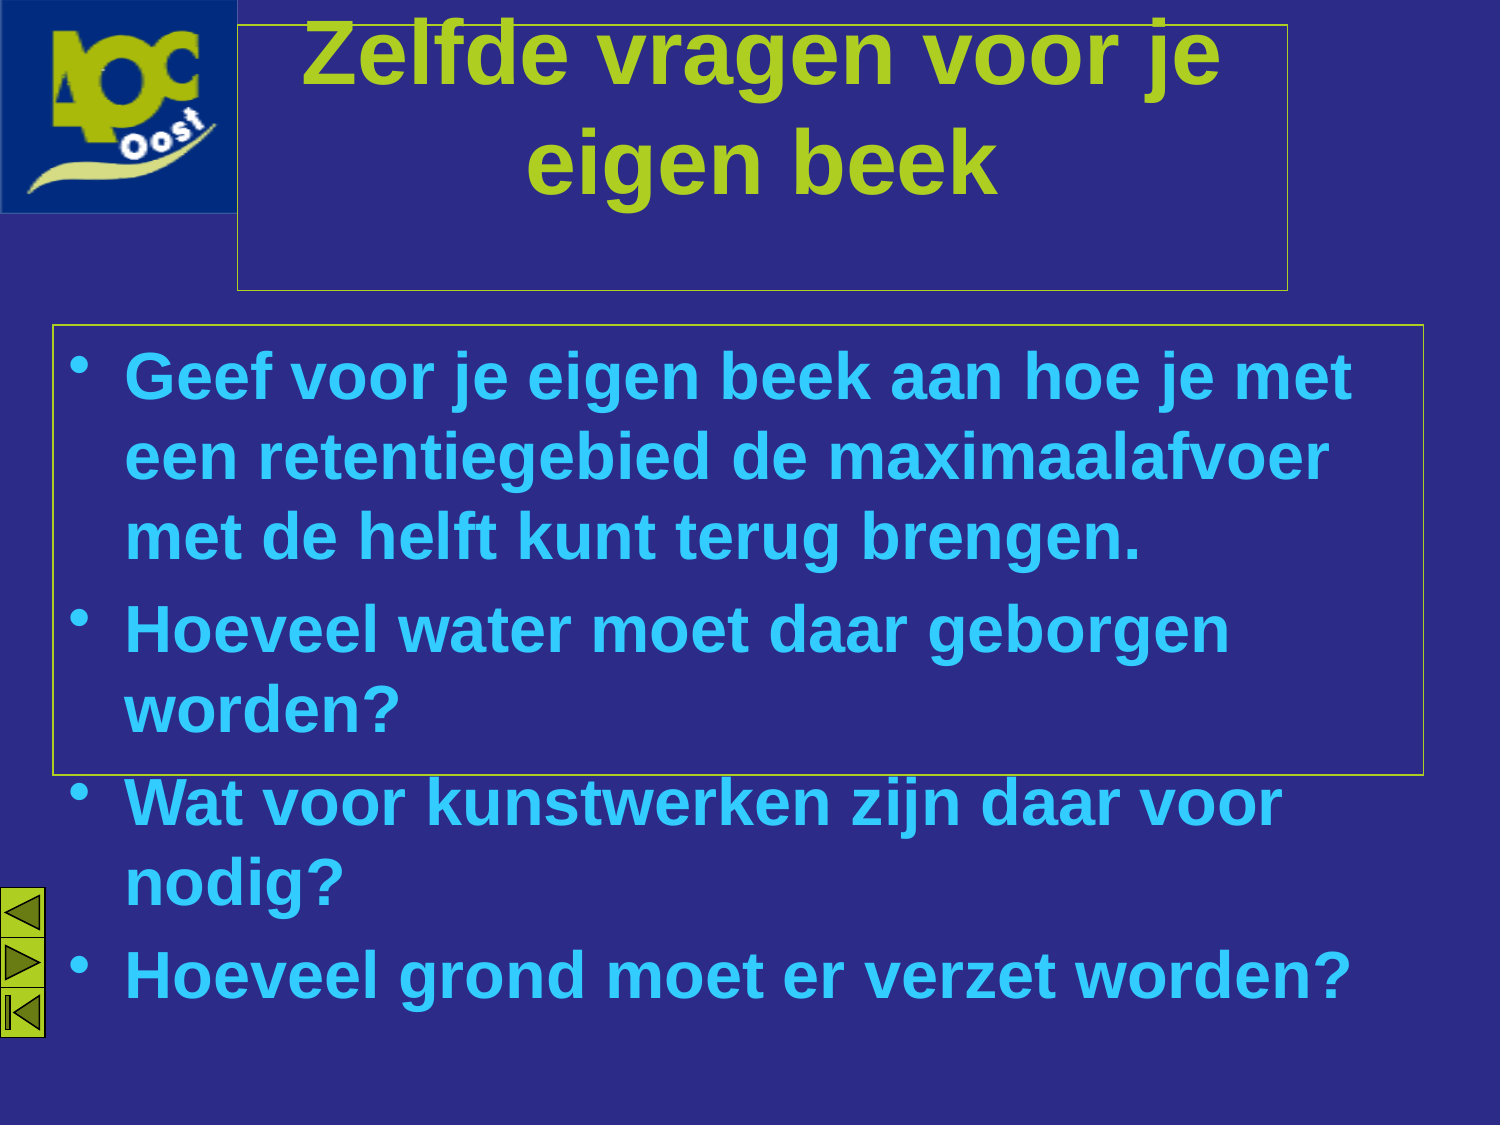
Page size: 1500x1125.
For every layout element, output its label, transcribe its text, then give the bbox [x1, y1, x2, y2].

list Geef voor je eigen beek aan hoe je met een retentiegebied de maximaalafvoer met de helft kunt terug brengen. Hoeveel water moet daar geborgen worden? Wat voor kunstwerken zijn daar voor nodig? Hoeveel grond moet er verzet worden? [52, 324, 1424, 776]
picture [0, 0, 238, 214]
title Zelfde vragen voor je eigen beek [237, 24, 1288, 291]
